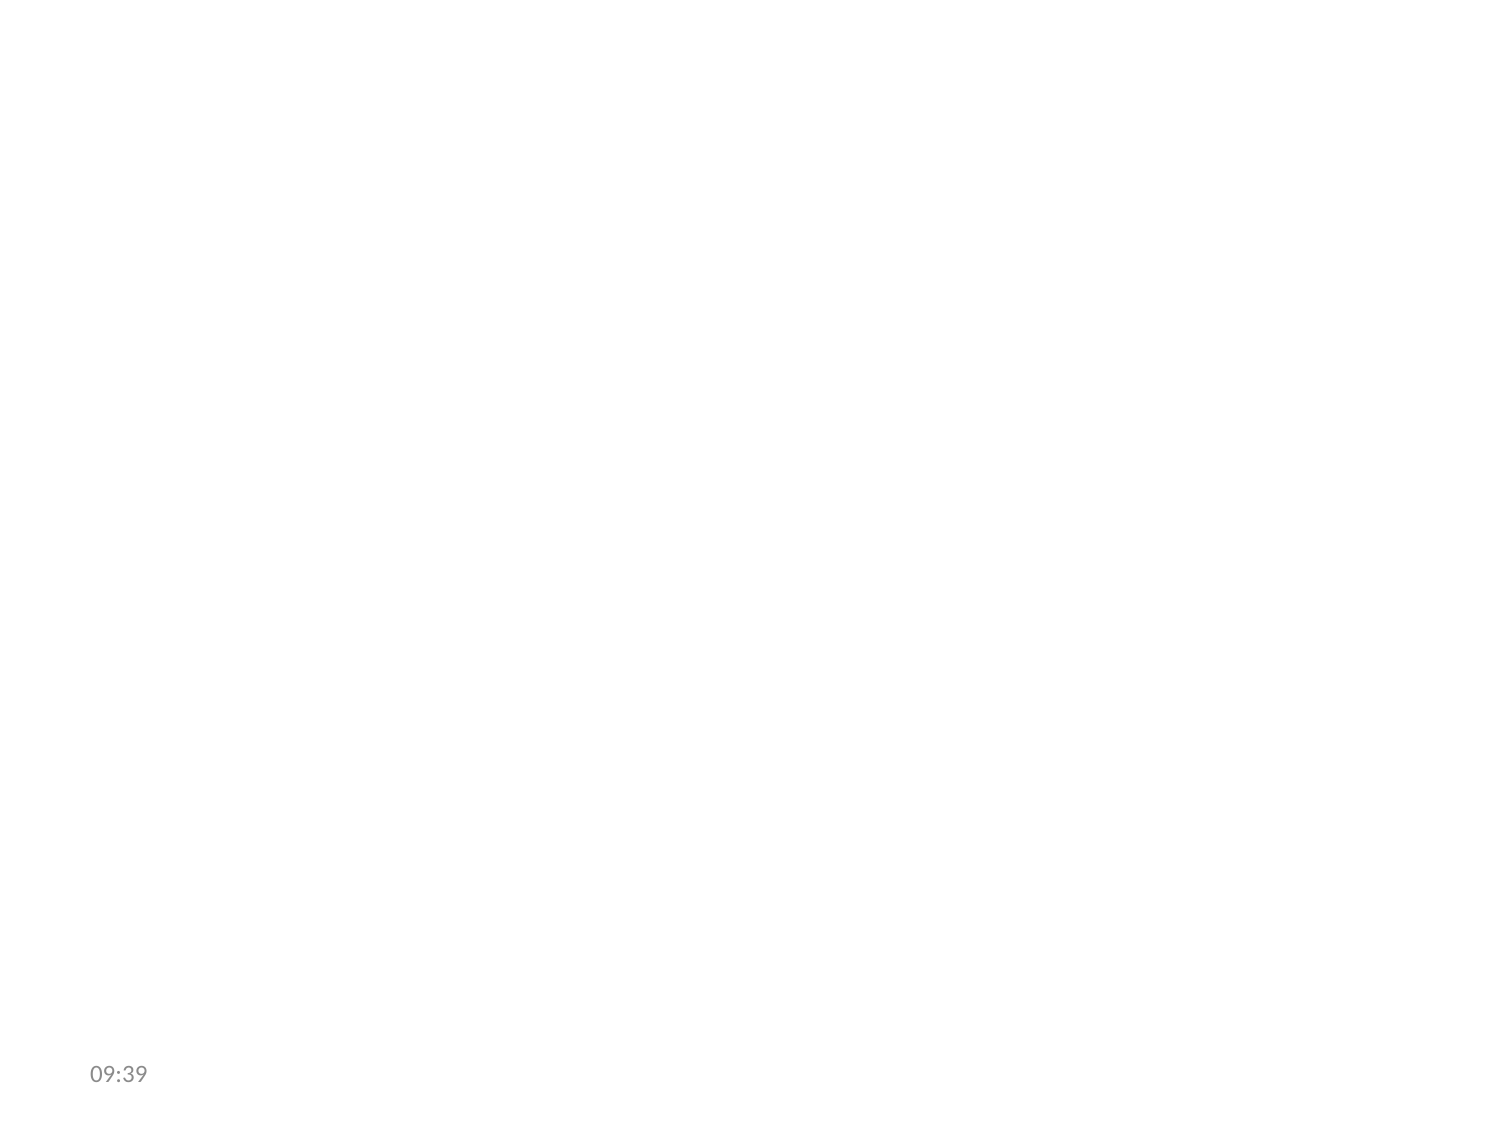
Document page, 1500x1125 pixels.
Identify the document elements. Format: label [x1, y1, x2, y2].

slide_number [75, 1042, 425, 1103]
